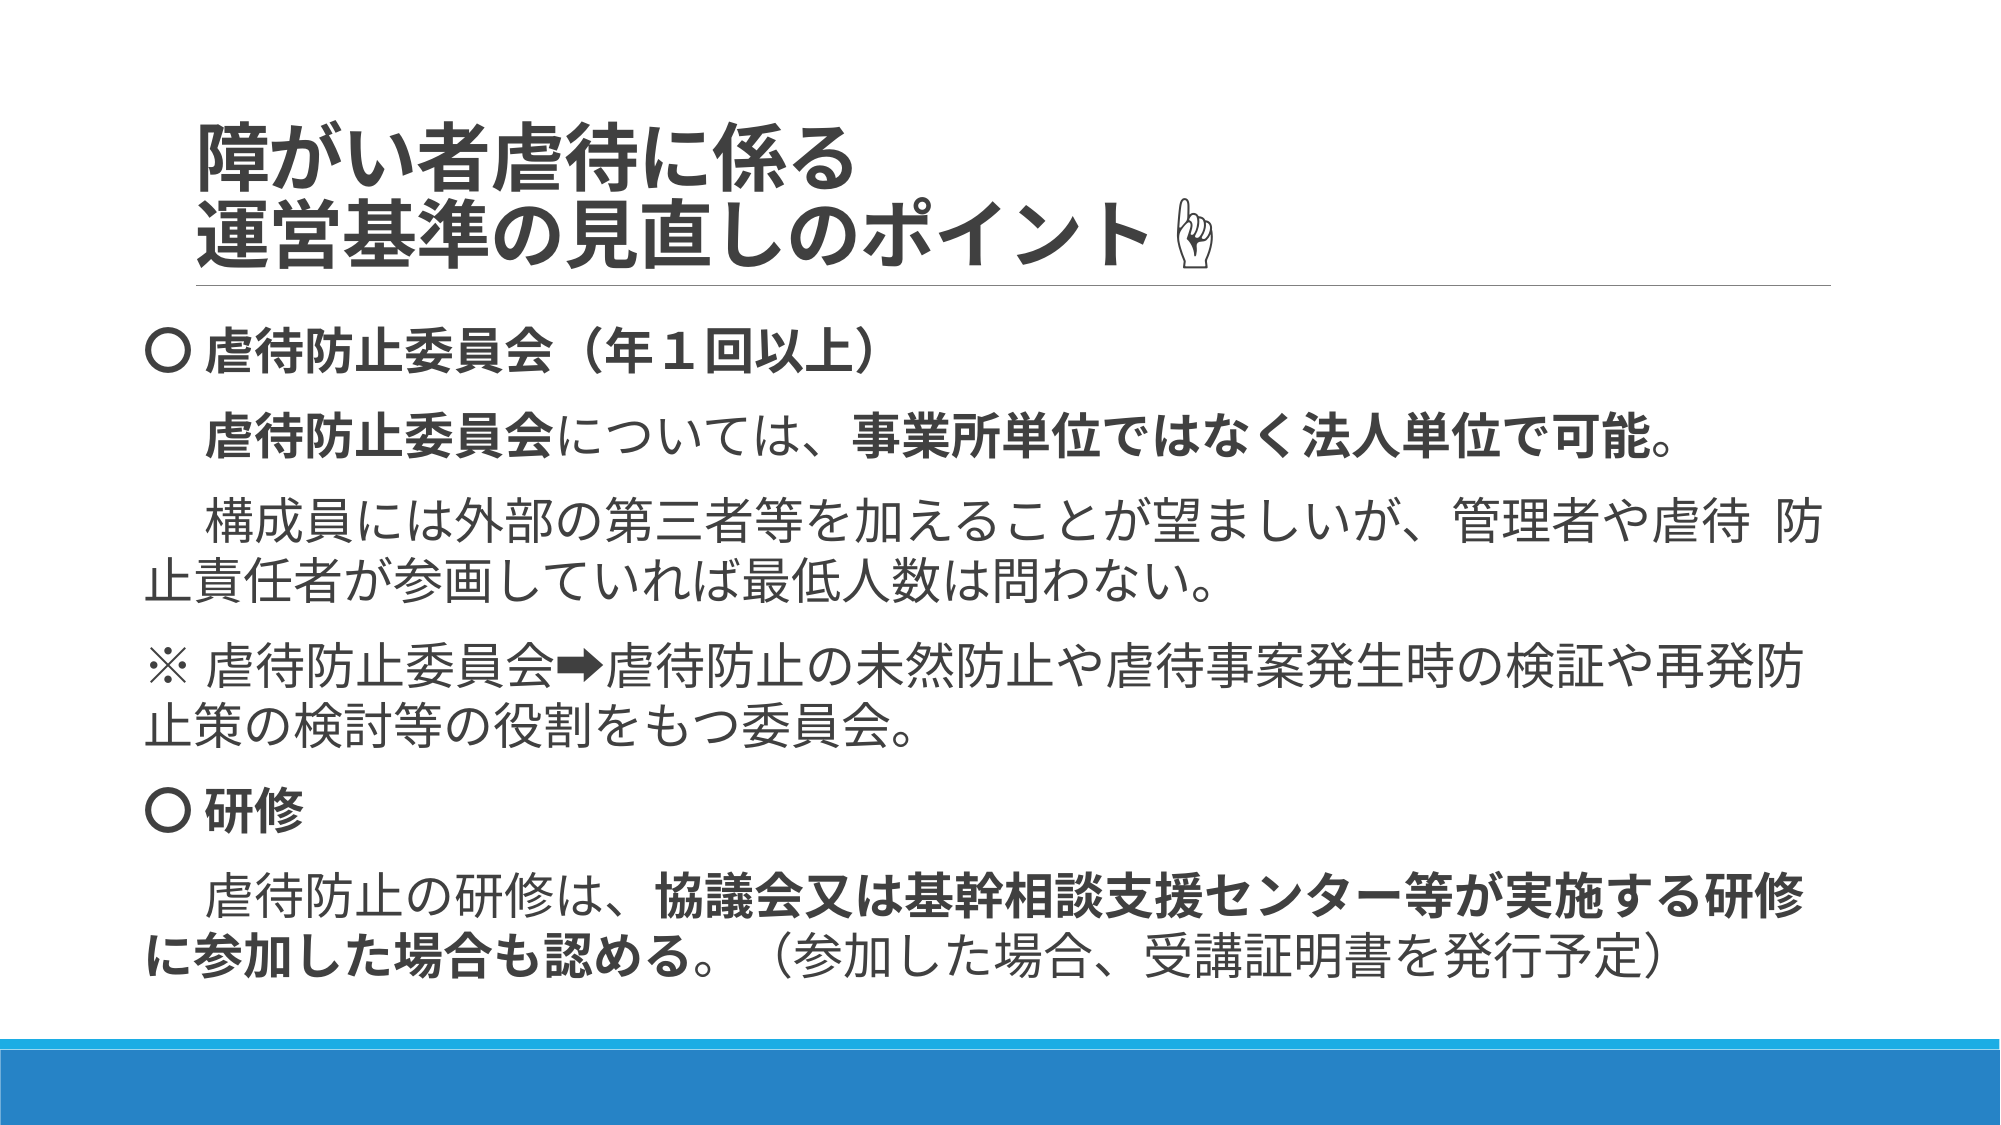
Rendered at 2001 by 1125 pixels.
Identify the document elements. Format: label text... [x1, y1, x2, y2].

list 〇 虐待防止委員会（年１回以上） 虐待防止委員会については、事業所単位ではなく法人単位で可能。 構成員には外部の第三者等を加えることが望ましいが、管理者や虐待 防止責任者が参画していれば最低人数は問わない。 ※虐待防止委員会➡虐待防止の未然防止や虐待事案発生時の検証や再発防止策の検討等の役割をもつ委員会。 〇 研修 虐待防止の研修は、協議会又は基幹相談支援センター等が実施する研修に参加した場合も認める。（参加した場合、受講証明書を発行予定） [128, 312, 1830, 1125]
title 障がい者虐待に係る 運営基準の見直しのポイント☝ [180, 47, 1830, 285]
